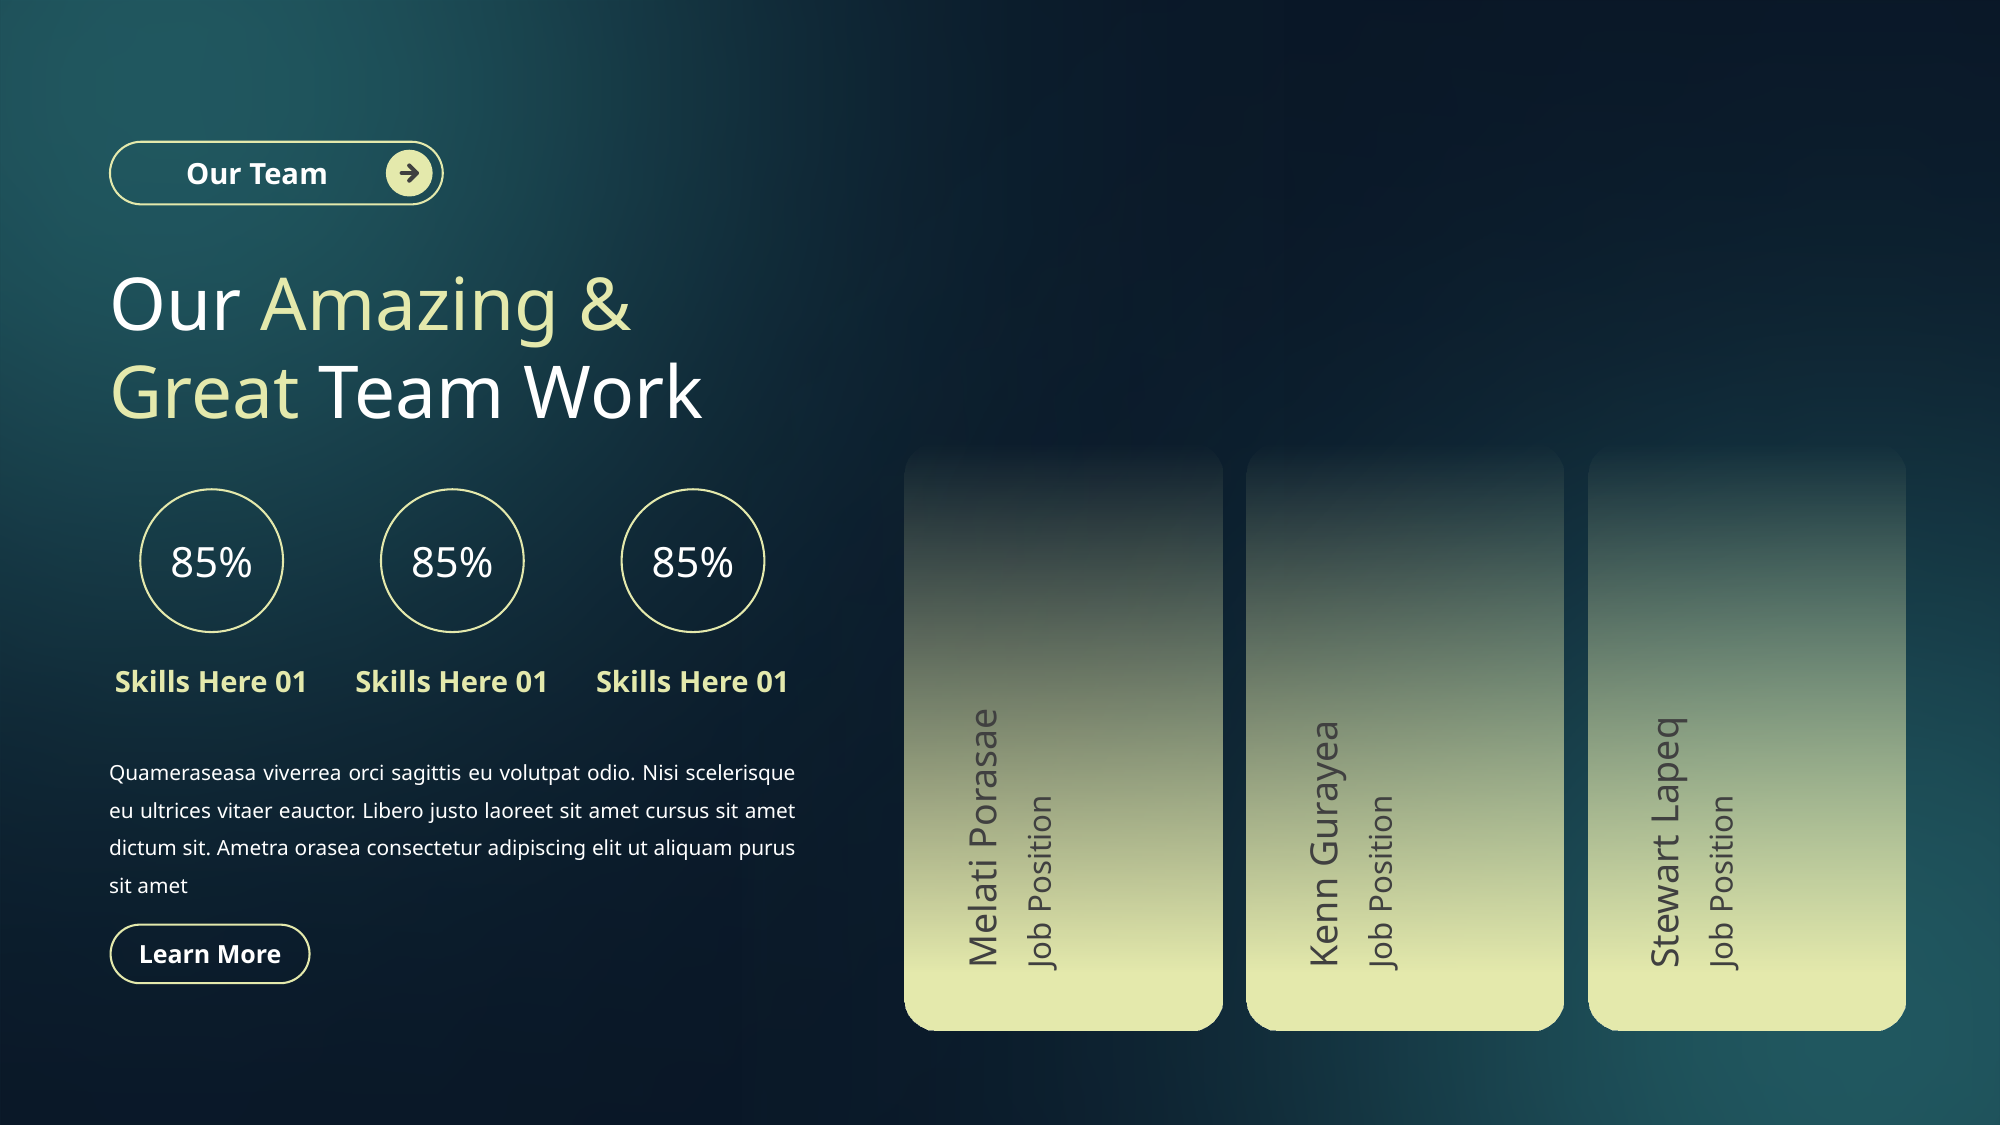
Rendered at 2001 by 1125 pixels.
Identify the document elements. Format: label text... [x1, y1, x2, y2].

text_box [108, 140, 444, 206]
text_box Our Team [128, 147, 386, 198]
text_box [385, 149, 433, 197]
text_box [139, 488, 285, 634]
text_box Learn More [124, 931, 297, 976]
text_box Skills Here 01 [575, 655, 811, 706]
text_box Quameraseasa viverrea orci sagittis eu volutpat odio. Nisi scelerisque eu ultrices vitaer eauctor. Libero justo laoreet sit amet cursus sit amet dictum sit. Ametra orasea consectetur adipiscing elit ut aliquam purus sit amet [94, 740, 811, 905]
text_box [620, 488, 766, 634]
picture [0, 0, 2000, 1125]
text_box Skills Here 01 [335, 655, 570, 706]
text_box Our Amazing & Great Team Work [94, 250, 811, 441]
text_box [379, 488, 525, 634]
text_box [109, 923, 311, 985]
text_box Skills Here 01 [94, 655, 329, 706]
